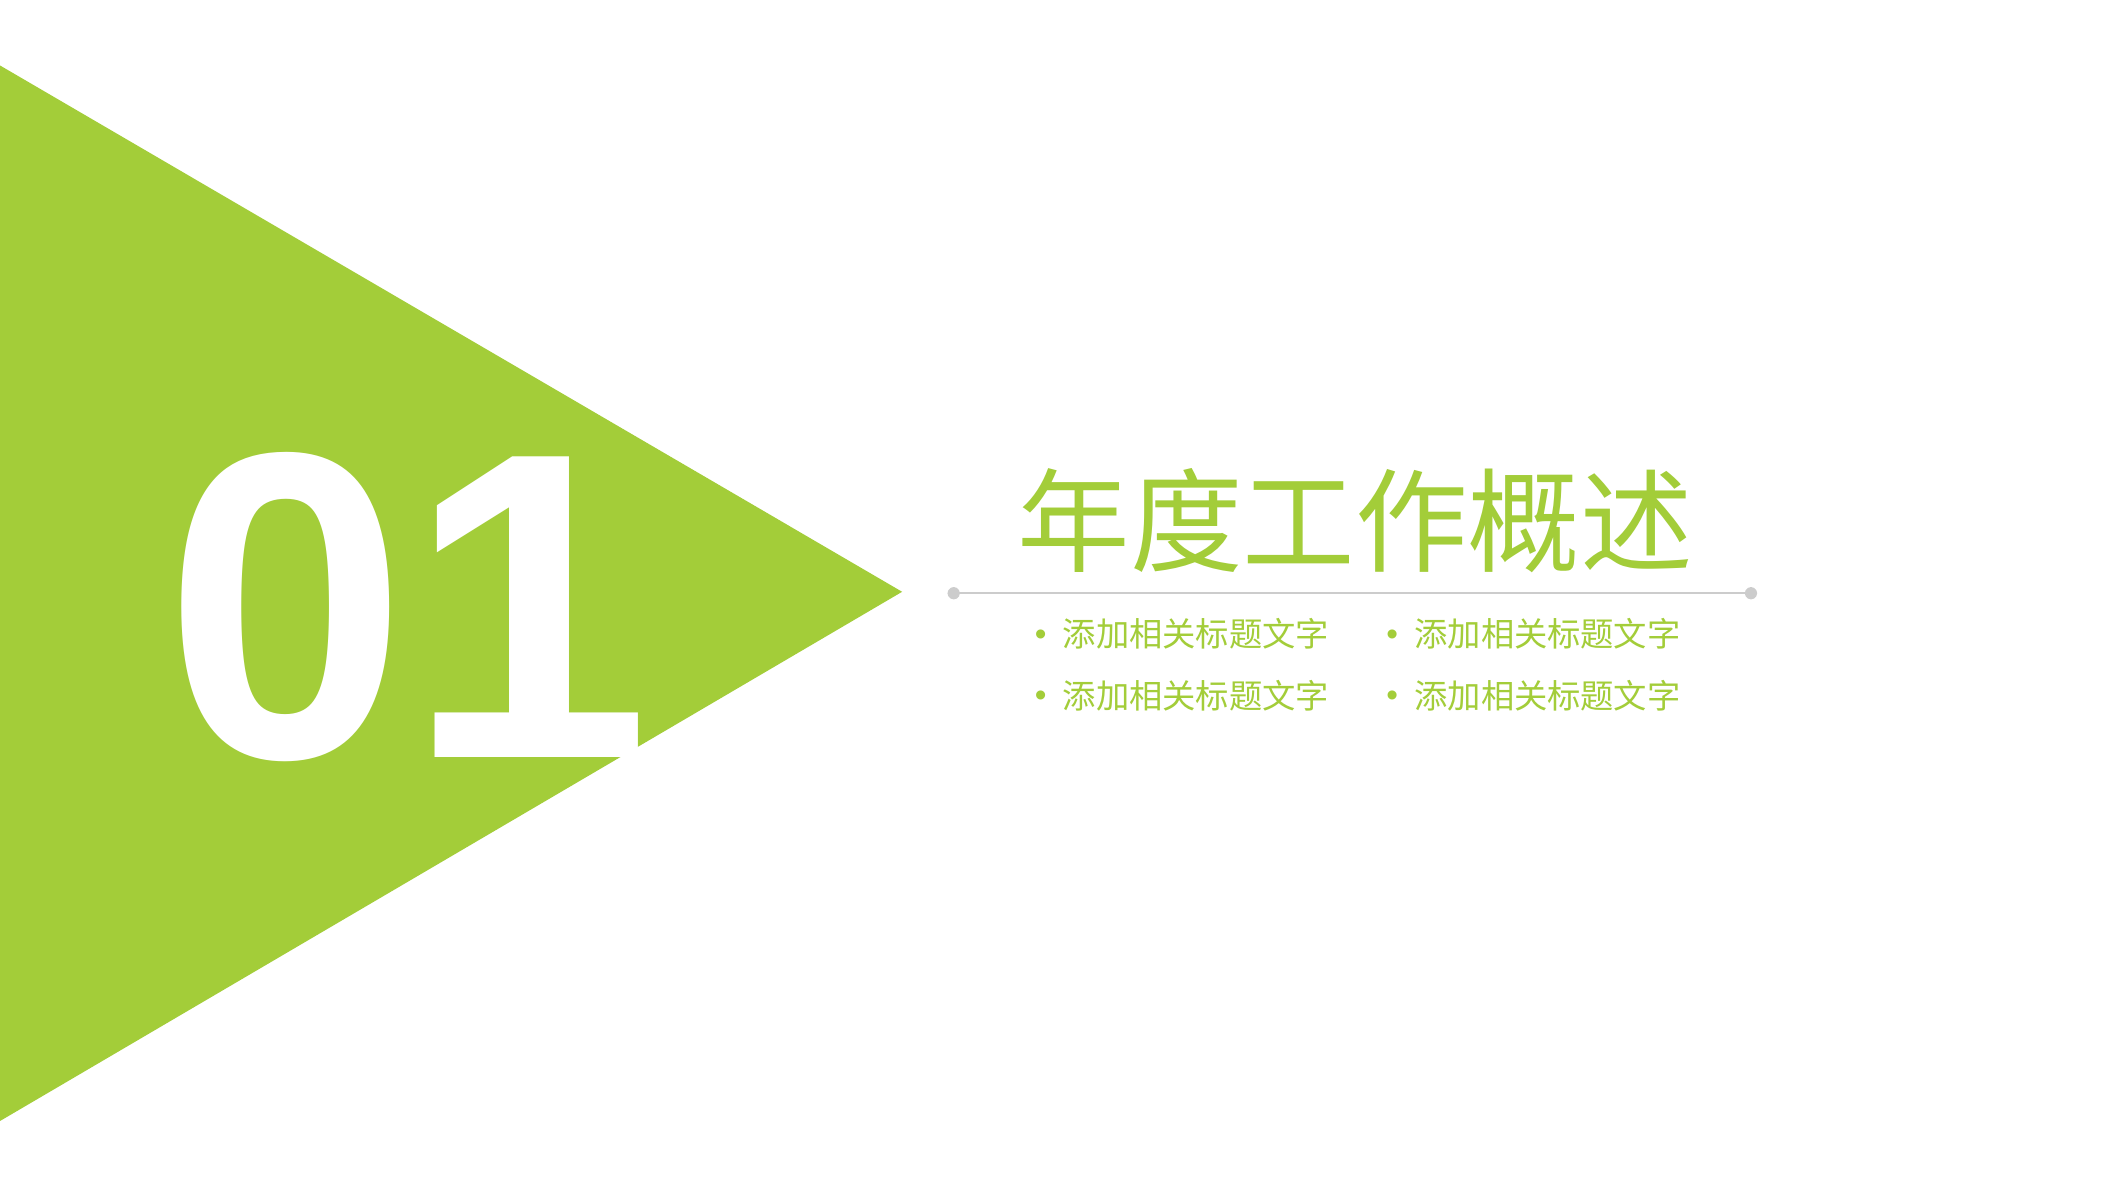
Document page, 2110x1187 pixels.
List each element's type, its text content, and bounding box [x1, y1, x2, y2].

text_box [0, 65, 469, 1121]
text_box [772, 515, 903, 669]
text_box 添加相关标题文字 [1019, 606, 1344, 661]
text_box 01 [44, 320, 772, 846]
text_box 添加相关标题文字 [1371, 667, 1696, 723]
text_box 添加相关标题文字 [1371, 606, 1696, 661]
text_box 添加相关标题文字 [1019, 667, 1344, 723]
text_box 年度工作概述 [1017, 450, 1751, 586]
